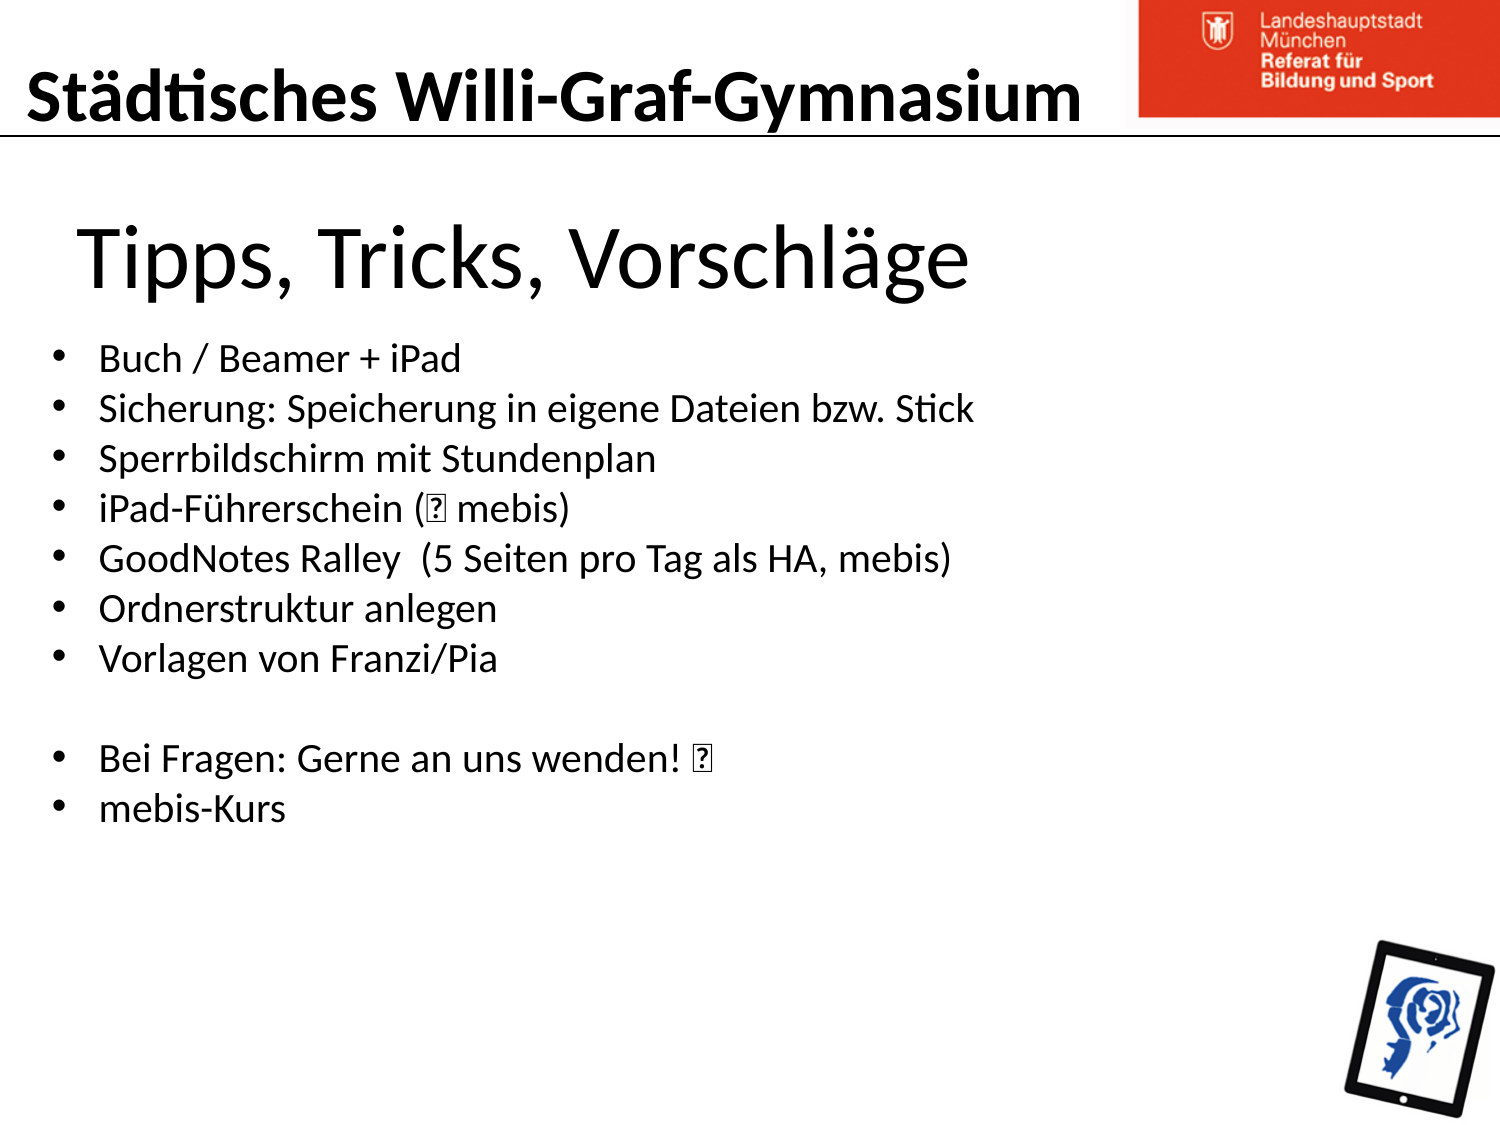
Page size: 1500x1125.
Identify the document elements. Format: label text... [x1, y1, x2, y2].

picture [1338, 945, 1491, 1124]
picture [1124, 0, 1500, 129]
text_box Buch / Beamer + iPad Sicherung: Speicherung in eigene Dateien bzw. Stick Sperrbildschirm mit Stundenplan iPad-Führerschein ( mebis) GoodNotes Ralley (5 Seiten pro Tag als HA, mebis) Ordnerstruktur anlegen Vorlagen von Franzi/Pia Bei Fragen: Gerne an uns wenden!  mebis-Kurs [37, 323, 1500, 1039]
text_box Tipps, Tricks, Vorschläge [61, 189, 1337, 286]
